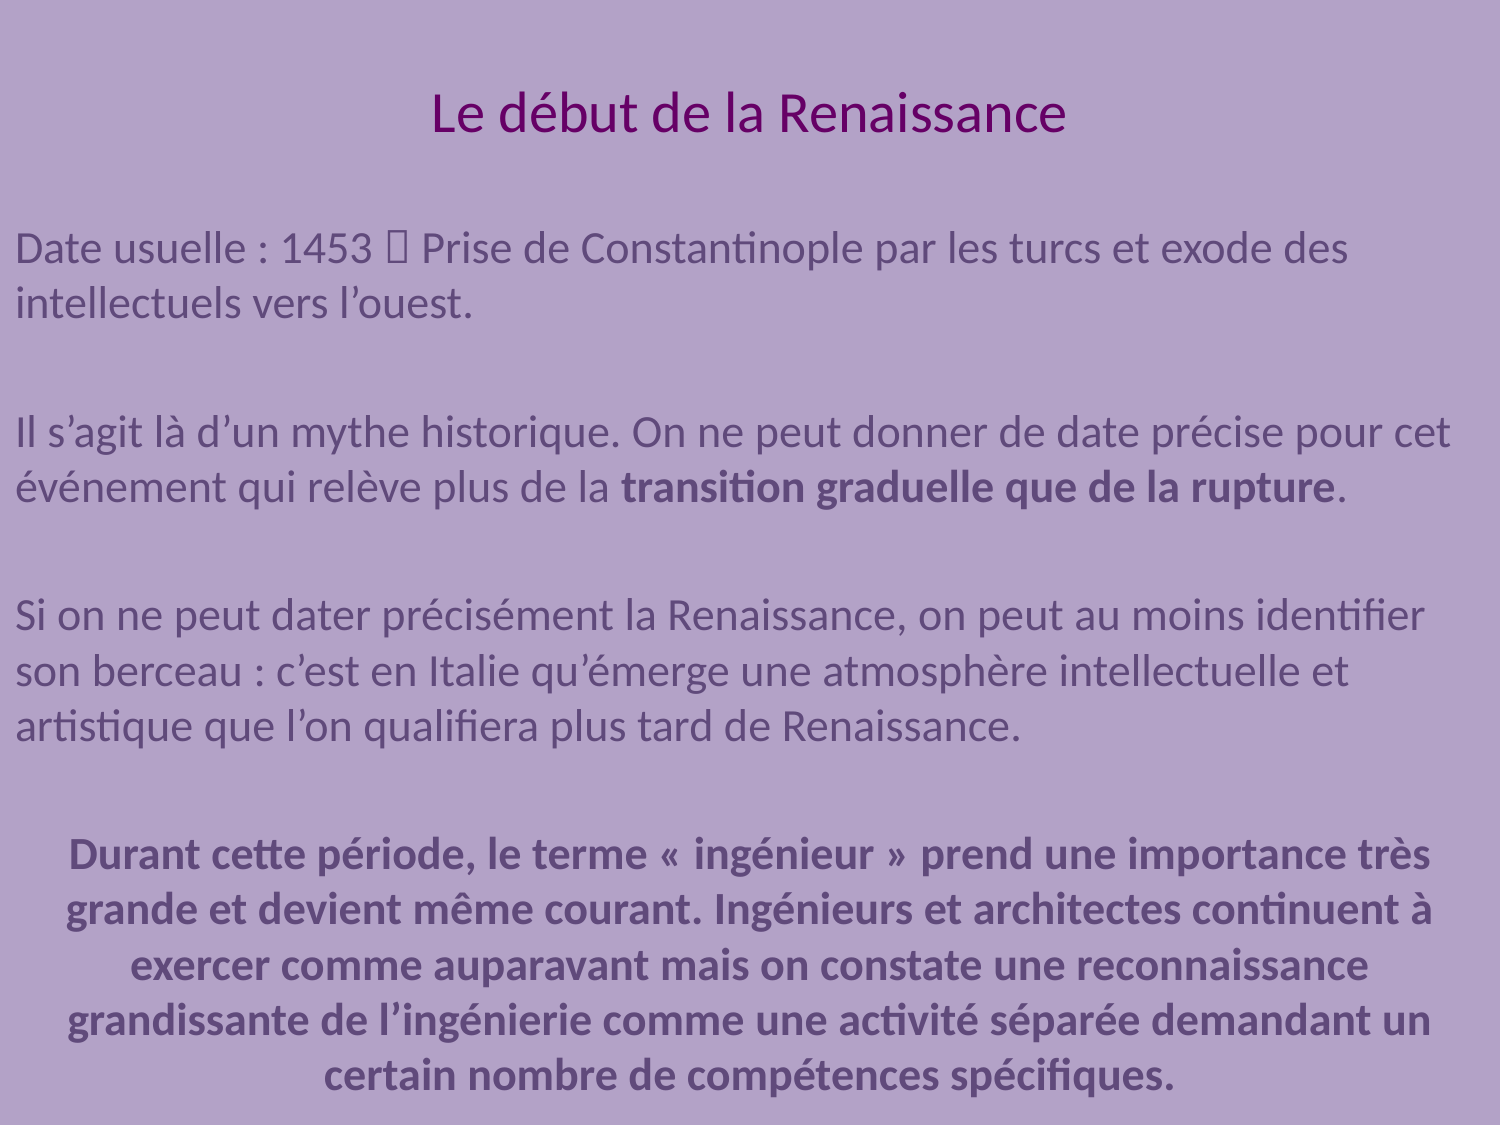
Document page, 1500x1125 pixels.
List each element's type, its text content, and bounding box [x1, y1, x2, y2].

list Date usuelle : 1453  Prise de Constantinople par les turcs et exode des intellectuels vers l’ouest. Il s’agit là d’un mythe historique. On ne peut donner de date précise pour cet événement qui relève plus de la transition graduelle que de la rupture. Si on ne peut dater précisément la Renaissance, on peut au moins identifier son berceau : c’est en Italie qu’émerge une atmosphère intellectuelle et artistique que l’on qualifiera plus tard de Renaissance. Durant cette période, le terme « ingénieur » prend une importance très grande et devient même courant. Ingénieurs et architectes continuent à exercer comme auparavant mais on constate une reconnaissance grandissante de l’ingénierie comme une activité séparée demandant un certain nombre de compétences spécifiques. [0, 209, 1500, 1125]
title Le début de la Renaissance [75, 45, 1425, 173]
